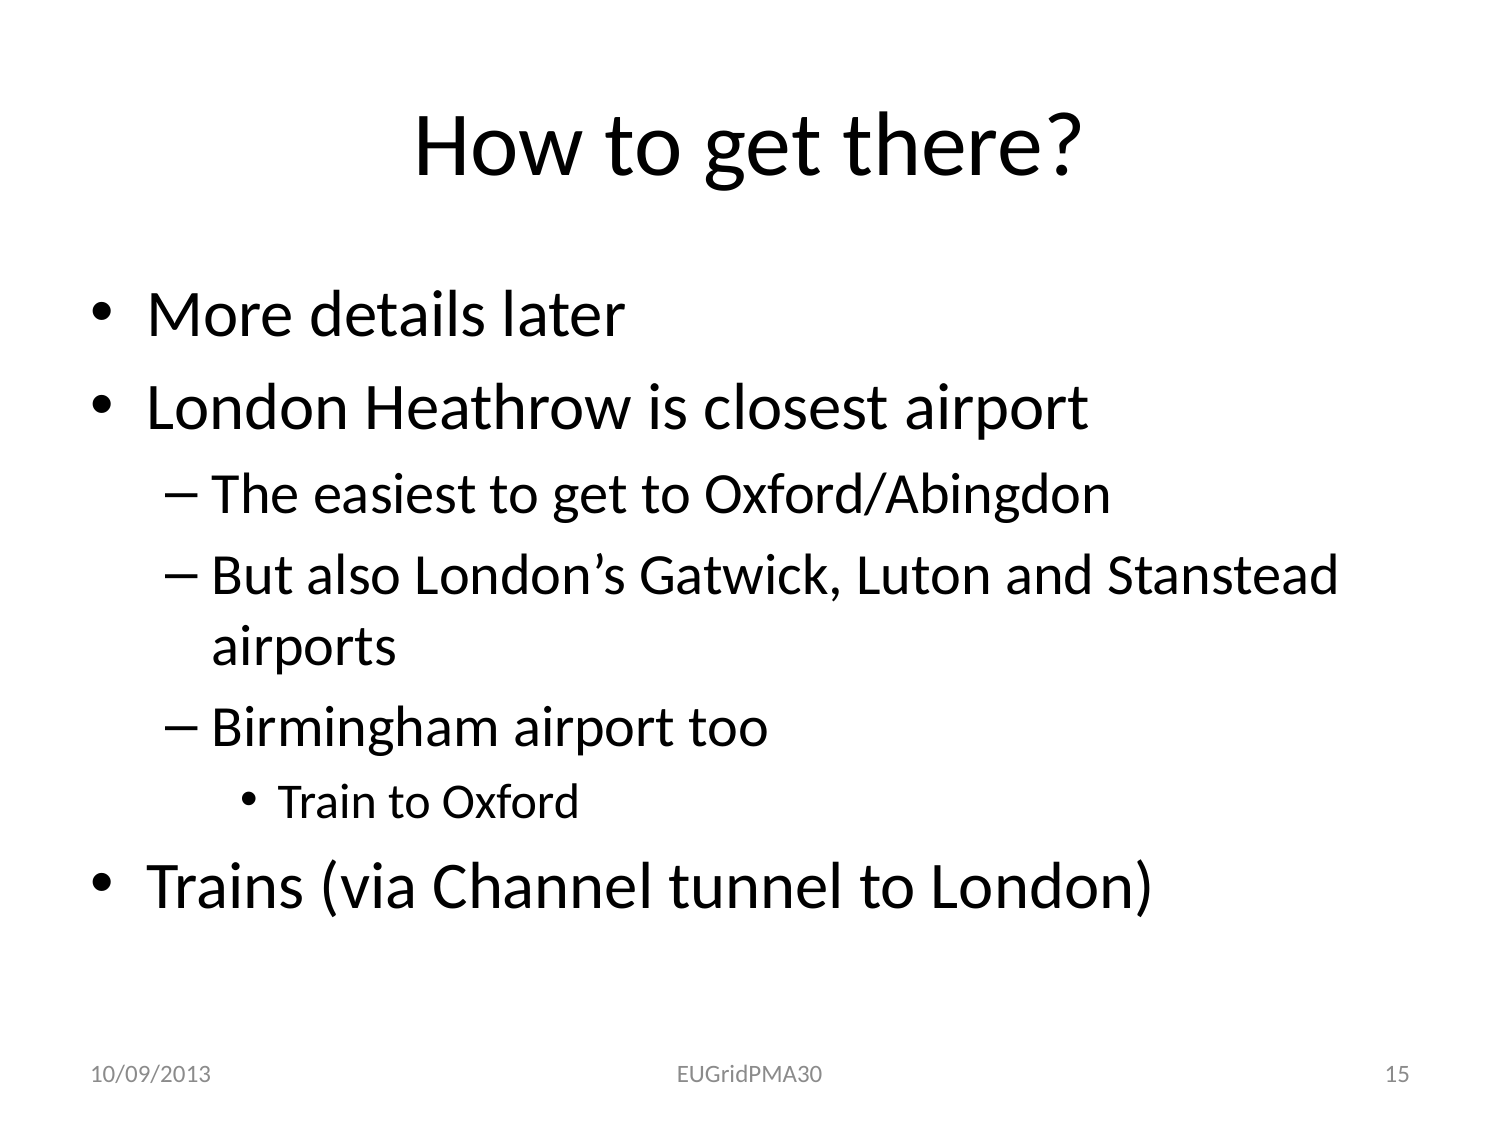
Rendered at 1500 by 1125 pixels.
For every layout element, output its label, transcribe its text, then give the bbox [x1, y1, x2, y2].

footer EUGridPMA30 [512, 1042, 988, 1103]
slide_number 15 [1074, 1042, 1425, 1103]
list More details later London Heathrow is closest airport The easiest to get to Oxford/Abingdon But also London’s Gatwick, Luton and Stanstead airports Birmingham airport too Train to Oxford Trains (via Channel tunnel to London) [75, 262, 1425, 1005]
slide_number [75, 1042, 425, 1103]
title How to get there? [75, 45, 1425, 233]
